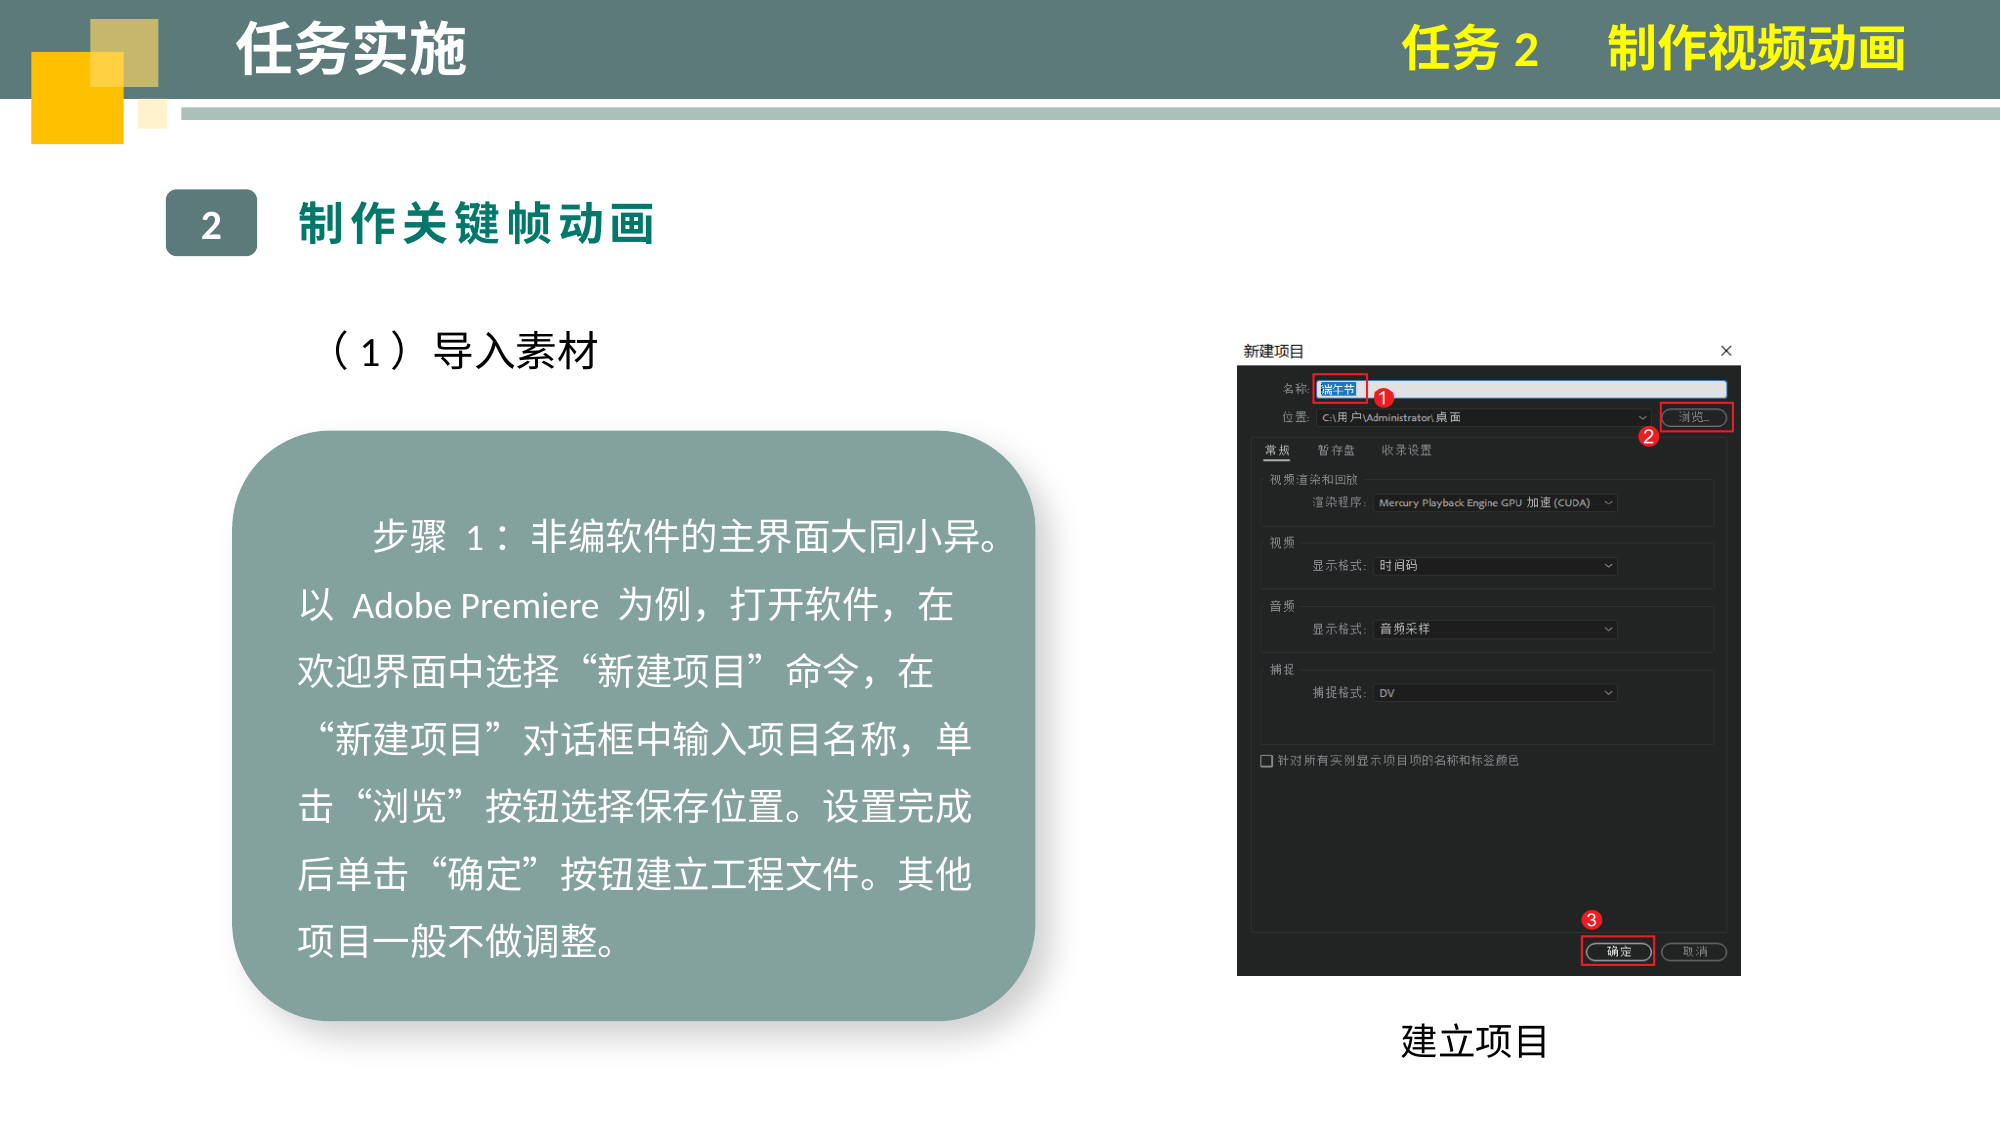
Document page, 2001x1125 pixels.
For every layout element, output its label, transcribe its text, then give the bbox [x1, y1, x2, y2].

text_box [0, 0, 2000, 145]
picture [1232, 336, 1745, 979]
text_box 步骤 1：非编软件的主界面大同小异。以 Adobe Premiere 为例，打开软件，在欢迎界面中选择“新建项目”命令，在“新建项目”对话框中输入项目名称，单击“浏览”按钮选择保存位置。设置完成后单击“确定”按钮建立工程文件。其他项目一般不做调整。 [282, 483, 1006, 971]
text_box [165, 187, 1017, 259]
text_box 建立项目 [1386, 997, 1655, 1071]
text_box [232, 430, 1036, 1022]
text_box （1）导入素材 [217, 292, 903, 383]
